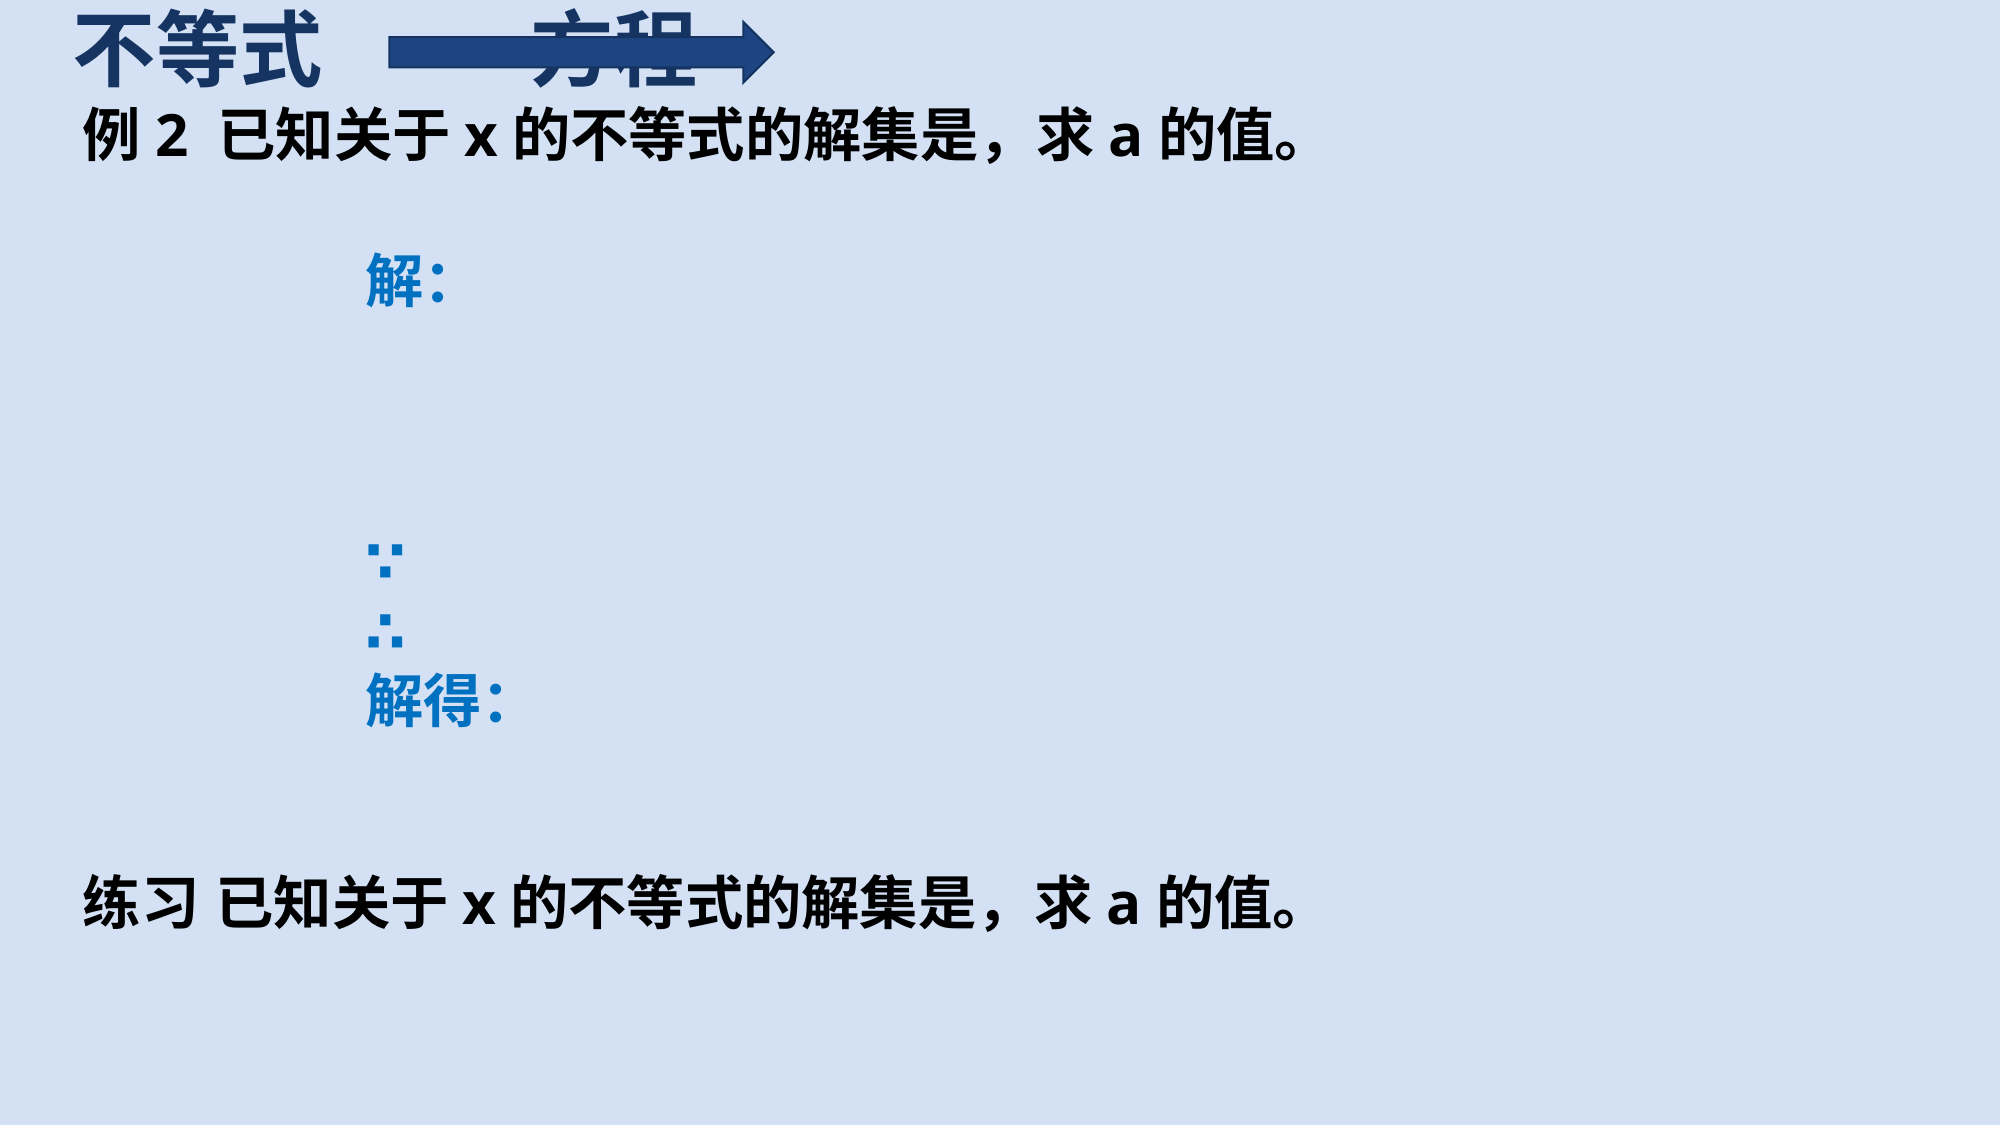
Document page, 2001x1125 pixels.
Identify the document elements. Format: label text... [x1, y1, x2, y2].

text_box 不等式 方程 [0, 0, 1247, 105]
text_box [388, 19, 776, 85]
